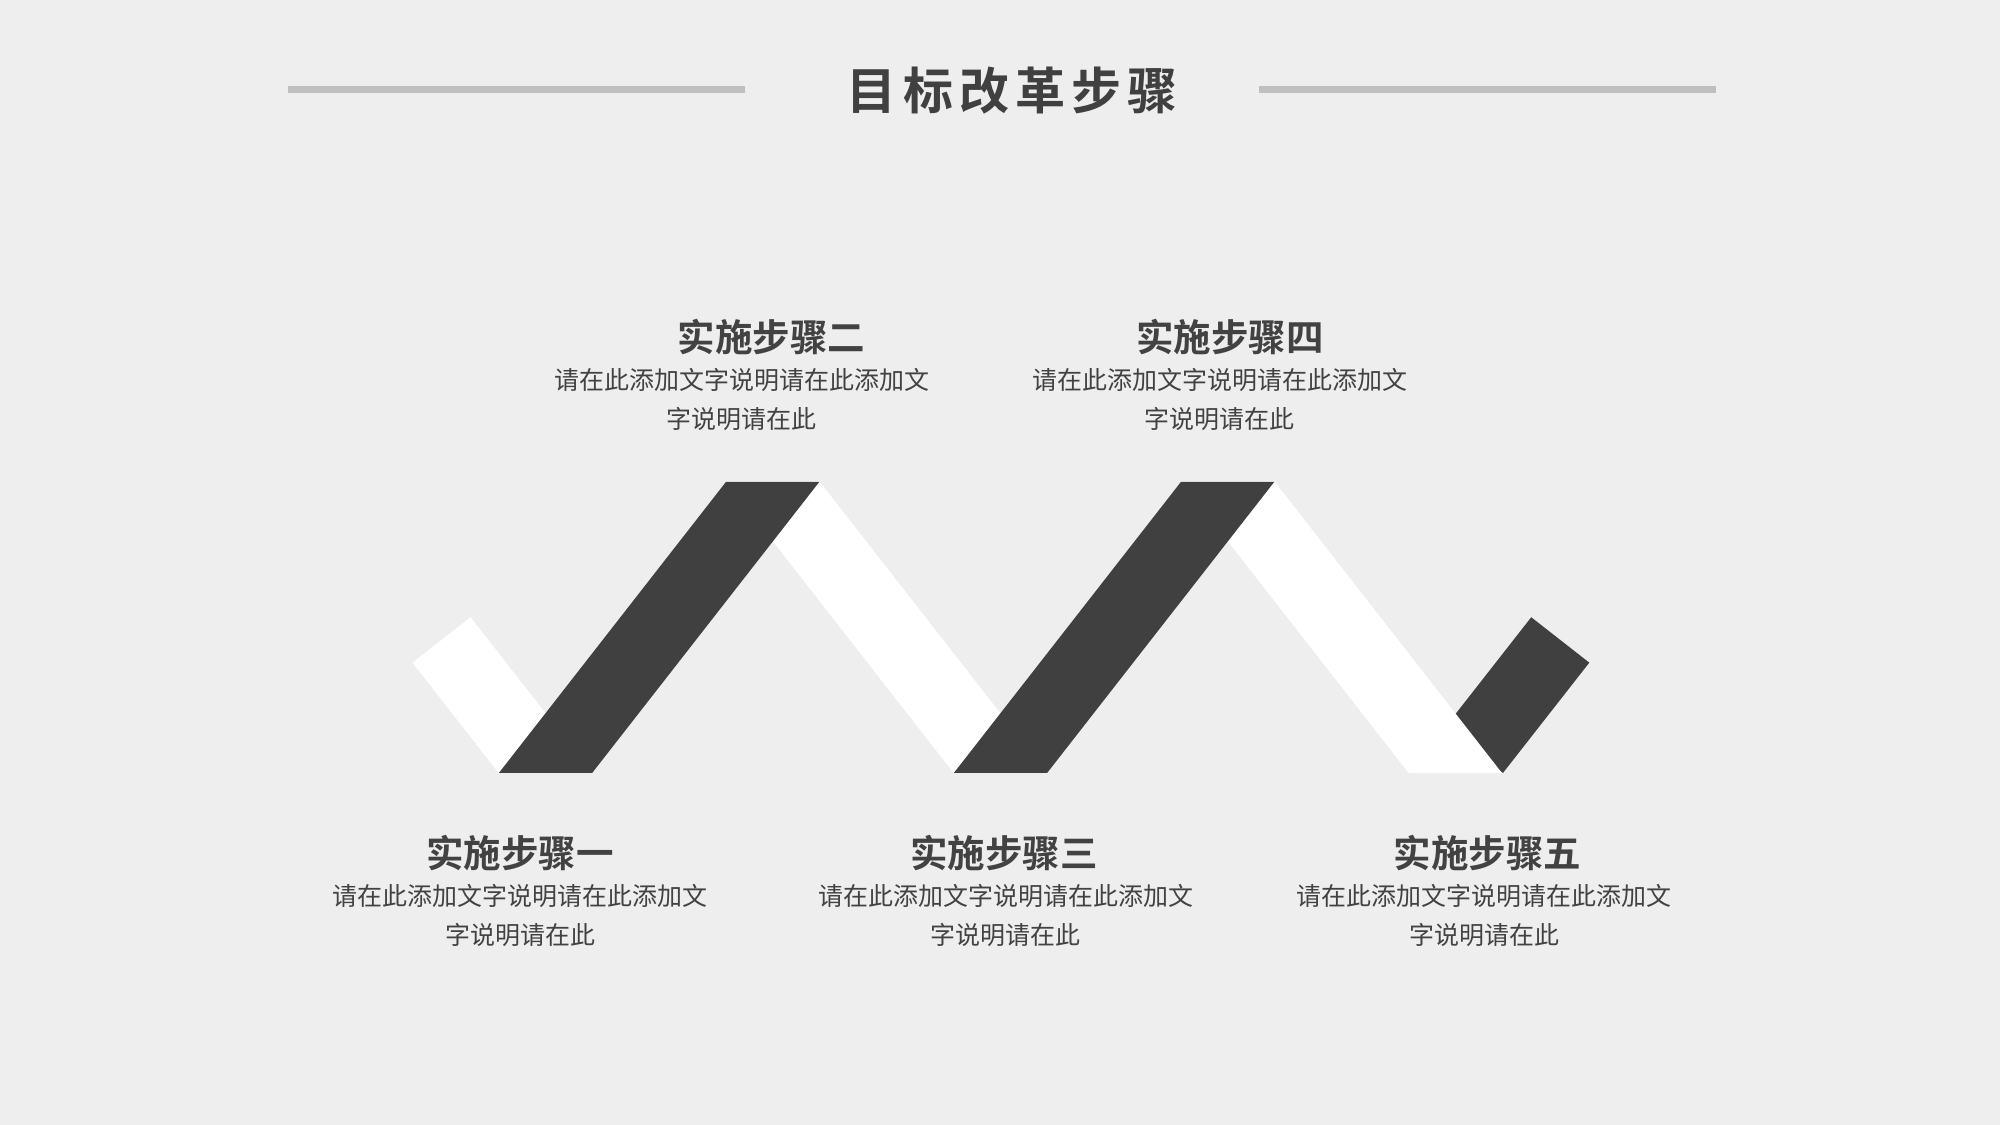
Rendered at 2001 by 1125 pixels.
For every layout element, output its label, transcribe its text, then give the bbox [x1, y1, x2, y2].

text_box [447, 481, 1554, 773]
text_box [305, 808, 735, 955]
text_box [796, 808, 1216, 955]
text_box 目标改革步骤 [752, 51, 1273, 127]
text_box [1270, 808, 1698, 955]
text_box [1013, 292, 1426, 439]
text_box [529, 292, 954, 439]
